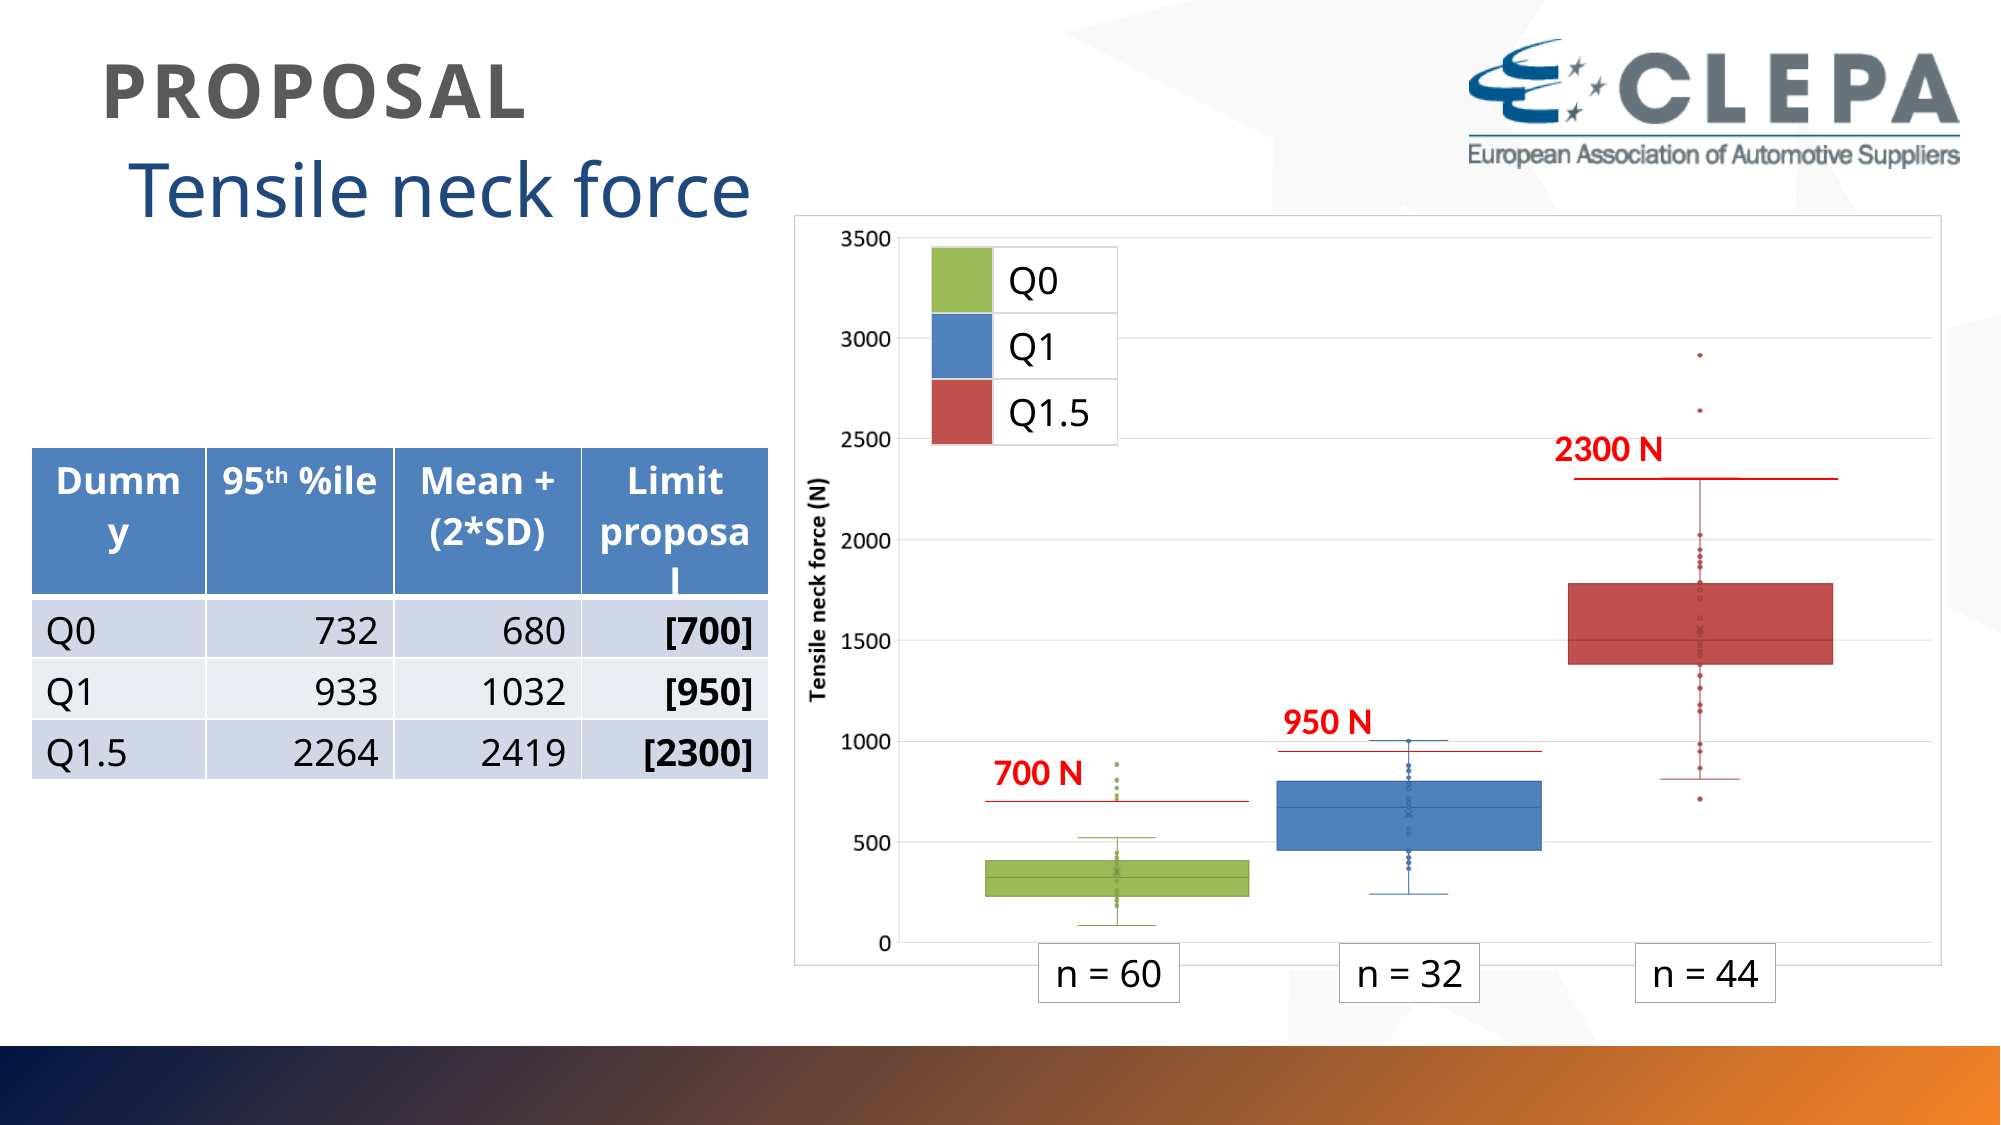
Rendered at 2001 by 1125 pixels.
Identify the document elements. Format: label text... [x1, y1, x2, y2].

table_cell 680 [395, 600, 581, 657]
text_box n = 60 [1038, 979, 1180, 1003]
table_cell [700] [582, 600, 768, 657]
picture [1469, 39, 1960, 169]
title PROPOSAL [85, 58, 1277, 142]
table_cell [2300] [582, 720, 768, 779]
table_cell 2264 [207, 720, 393, 779]
table_cell 2419 [395, 720, 581, 779]
table_cell 933 [207, 659, 393, 718]
table_header Limit proposal [582, 448, 768, 594]
table_cell Q1 [32, 659, 205, 718]
text_box n = 32 [1339, 979, 1480, 1003]
table_cell 1032 [395, 659, 581, 718]
picture [791, 212, 1948, 970]
table_cell Q0 [32, 600, 205, 657]
text_box Tensile neck force [113, 135, 918, 240]
table_header Dummy [32, 448, 205, 594]
table_cell [950] [582, 659, 768, 718]
table_cell Q1.5 [32, 720, 205, 779]
table_cell 732 [207, 600, 393, 657]
table_header Mean + (2*SD) [395, 448, 581, 594]
text_box n = 44 [1635, 979, 1776, 1003]
table_header 95th %ile [207, 448, 393, 594]
